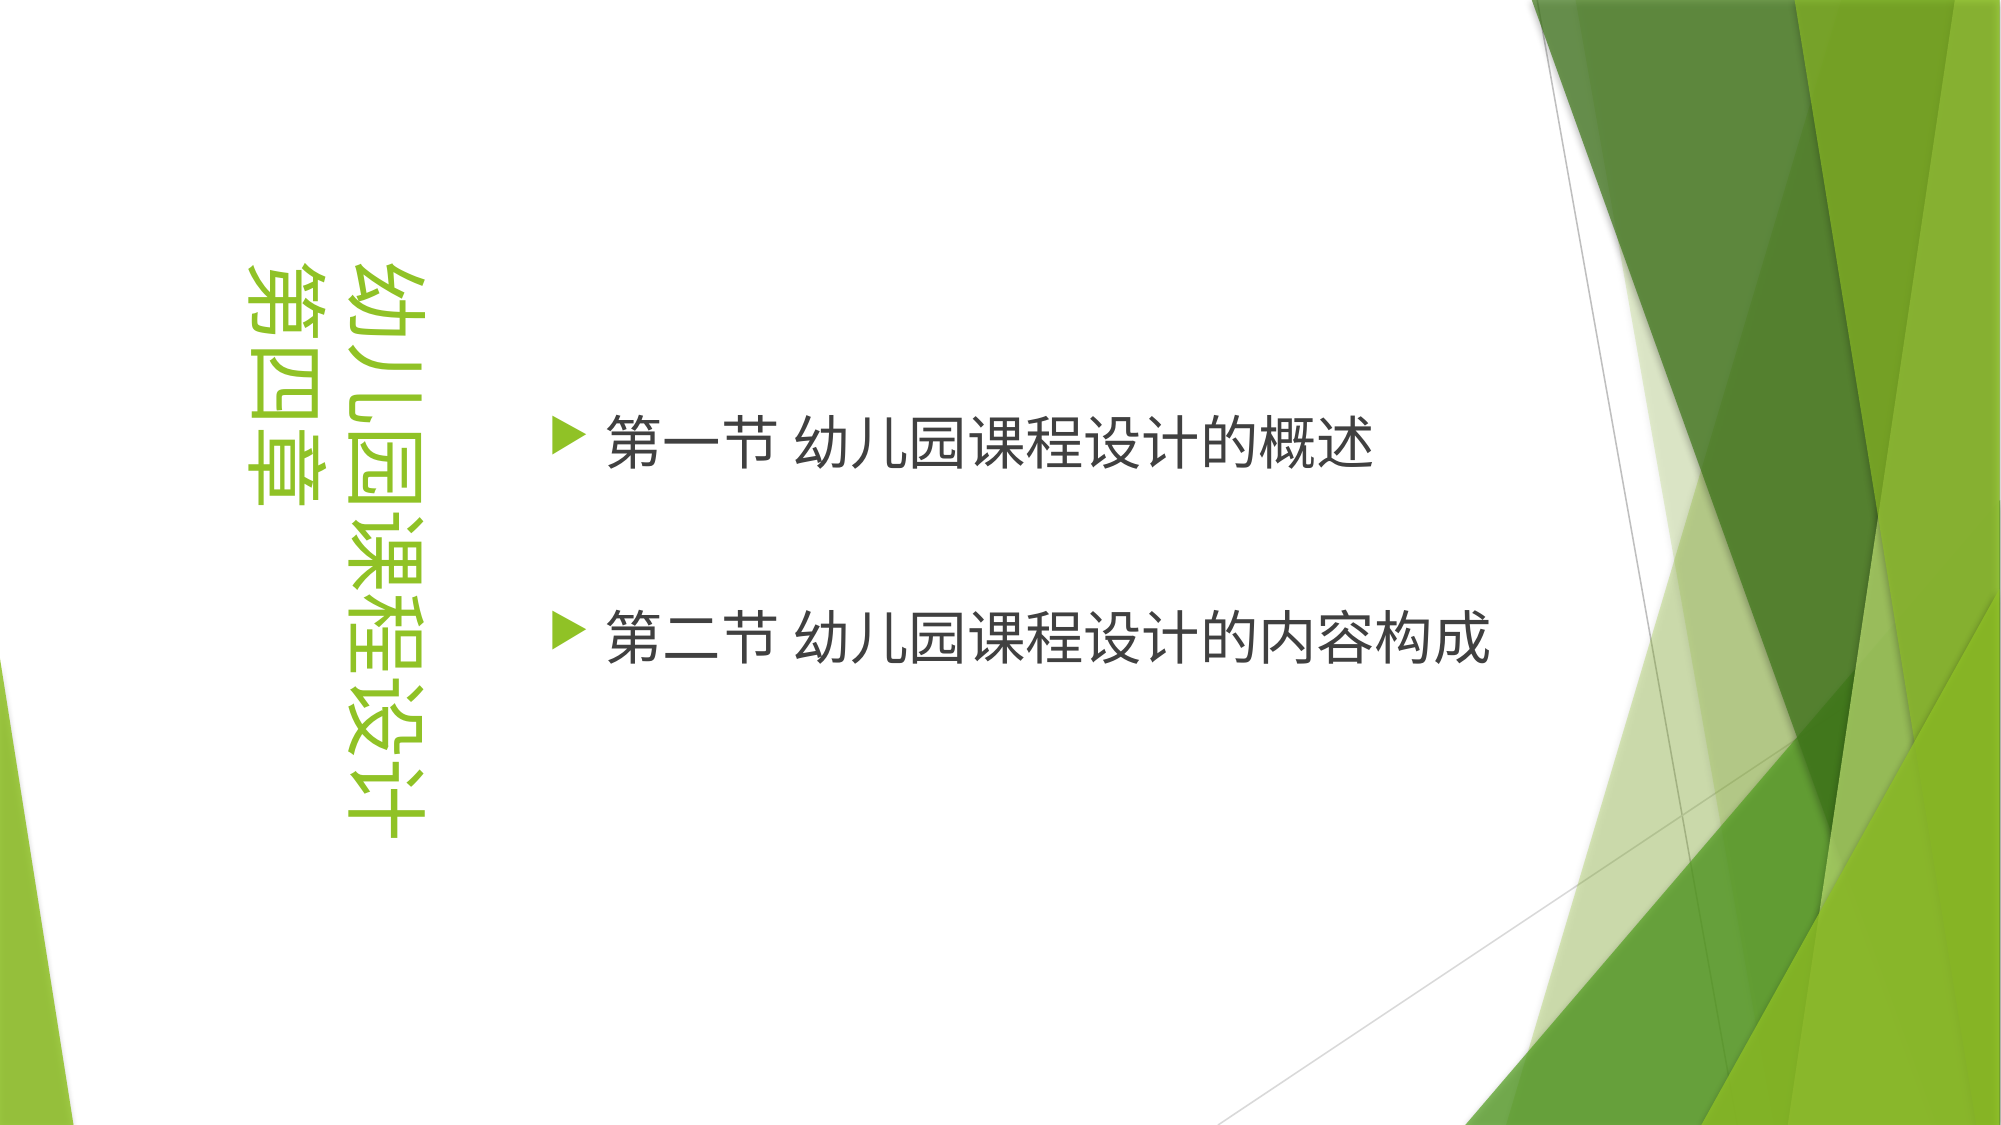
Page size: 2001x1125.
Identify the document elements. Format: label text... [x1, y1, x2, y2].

list 第一节 幼儿园课程设计的概述 第二节 幼儿园课程设计的内容构成 [533, 293, 1589, 733]
text_box 幼儿园课程设计 第四章 [214, 244, 447, 880]
